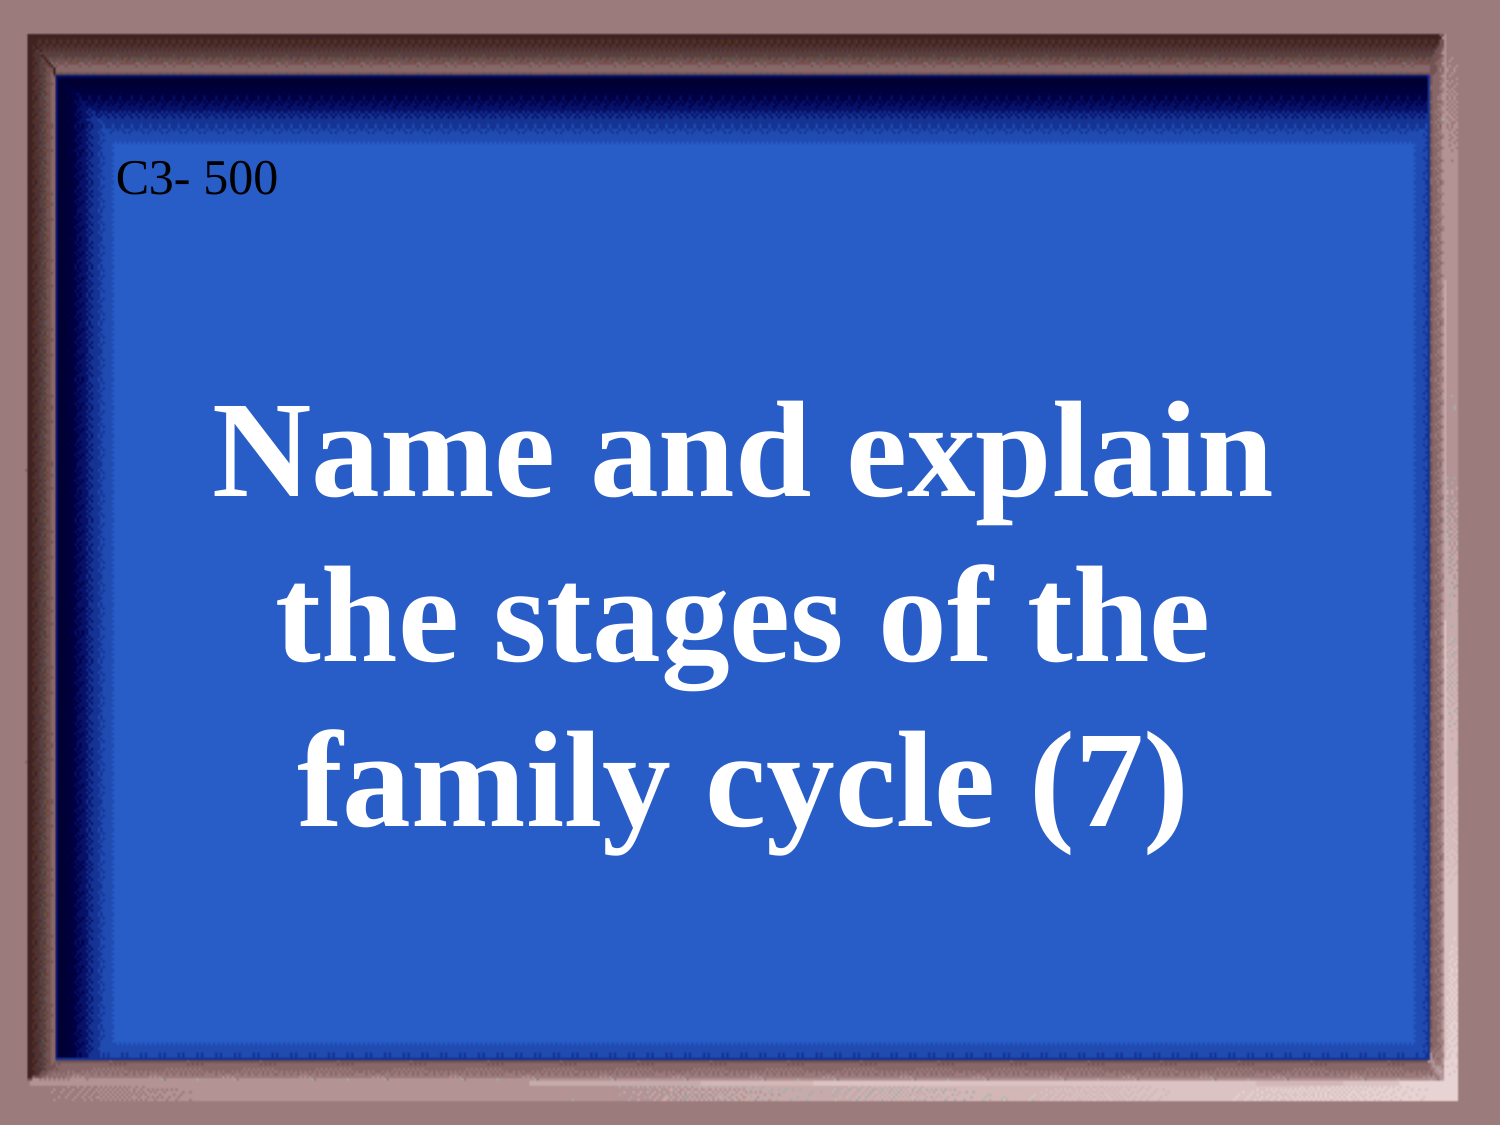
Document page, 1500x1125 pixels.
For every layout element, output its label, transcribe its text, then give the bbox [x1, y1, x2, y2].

title Name and explain the stages of the family cycle (7) [99, 512, 1388, 700]
text_box C3- 500 [100, 137, 294, 213]
picture [0, 0, 1500, 1125]
